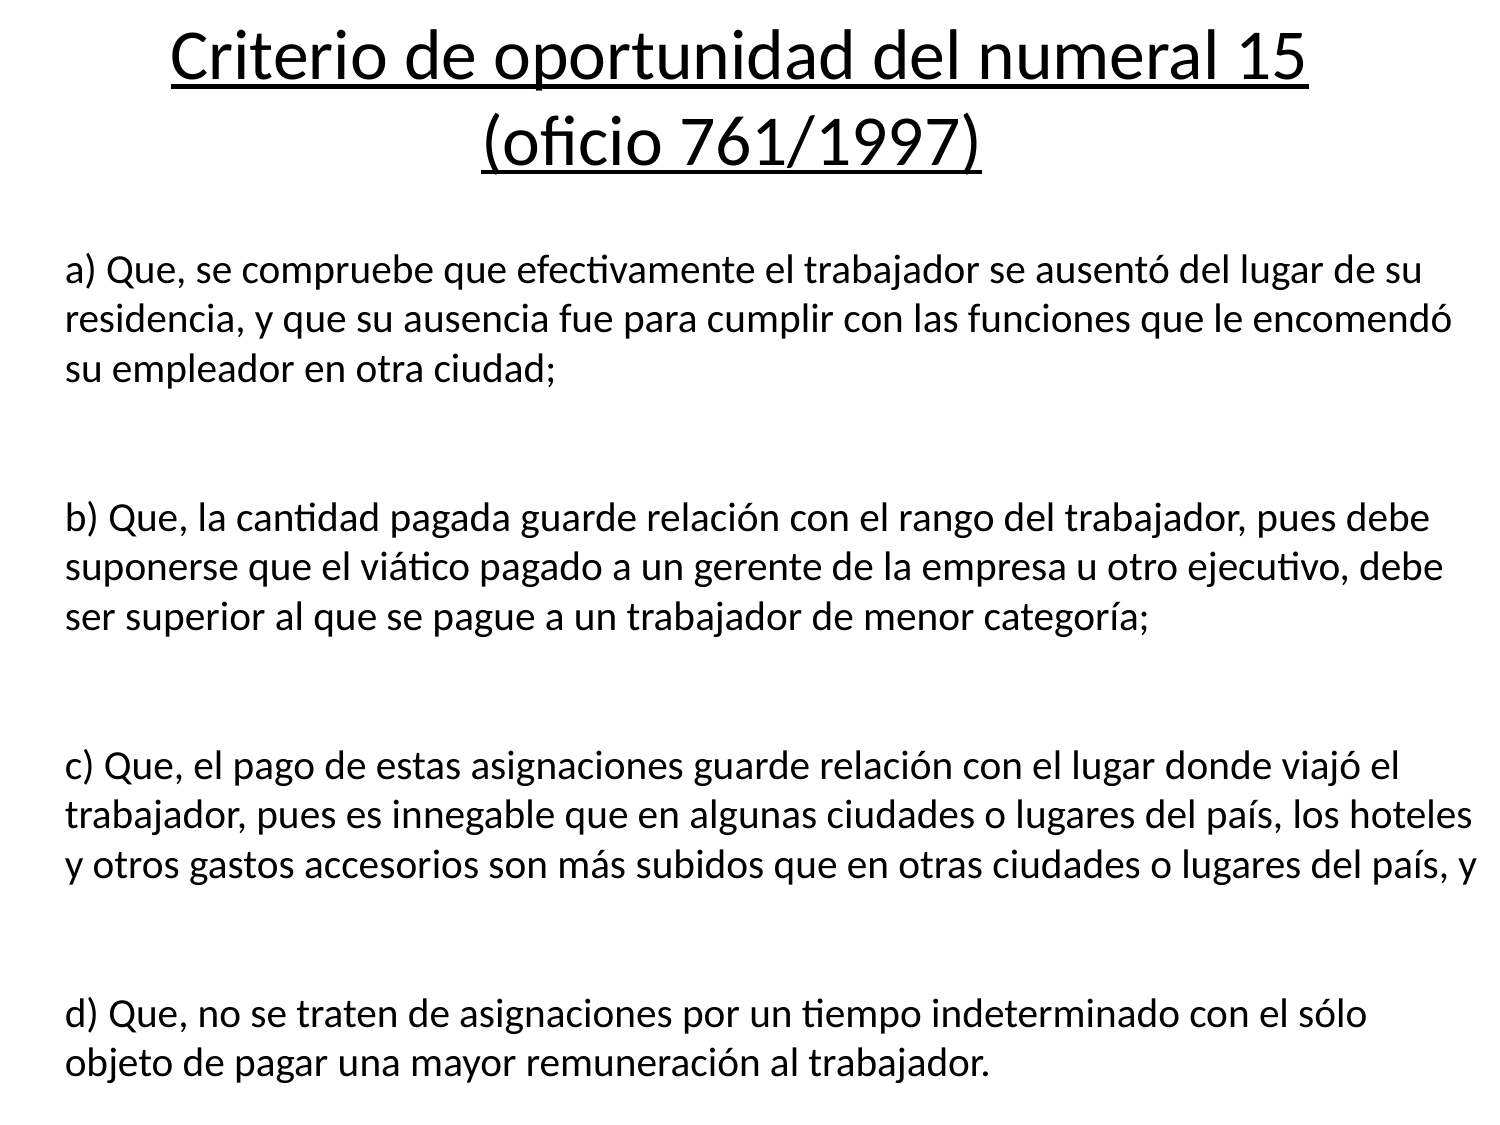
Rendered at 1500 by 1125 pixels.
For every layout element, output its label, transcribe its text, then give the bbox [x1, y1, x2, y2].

title Criterio de oportunidad del numeral 15 (oficio 761/1997) [64, 0, 1416, 184]
list a) Que, se compruebe que efectivamente el trabajador se ausentó del lugar de su residencia, y que su ausencia fue para cumplir con las funciones que le encomendó su empleador en otra ciudad; b) Que, la cantidad pagada guarde relación con el rango del trabajador, pues debe suponerse que el viático pagado a un gerente de la empresa u otro ejecutivo, debe ser superior al que se pague a un trabajador de menor categoría; c) Que, el pago de estas asignaciones guarde relación con el lugar donde viajó el trabajador, pues es innegable que en algunas ciudades o lugares del país, los hoteles y otros gastos accesorios son más subidos que en otras ciudades o lugares del país, y d) Que, no se traten de asignaciones por un tiempo indeterminado con el sólo objeto de pagar una mayor remuneración al trabajador. [0, 184, 1500, 1125]
